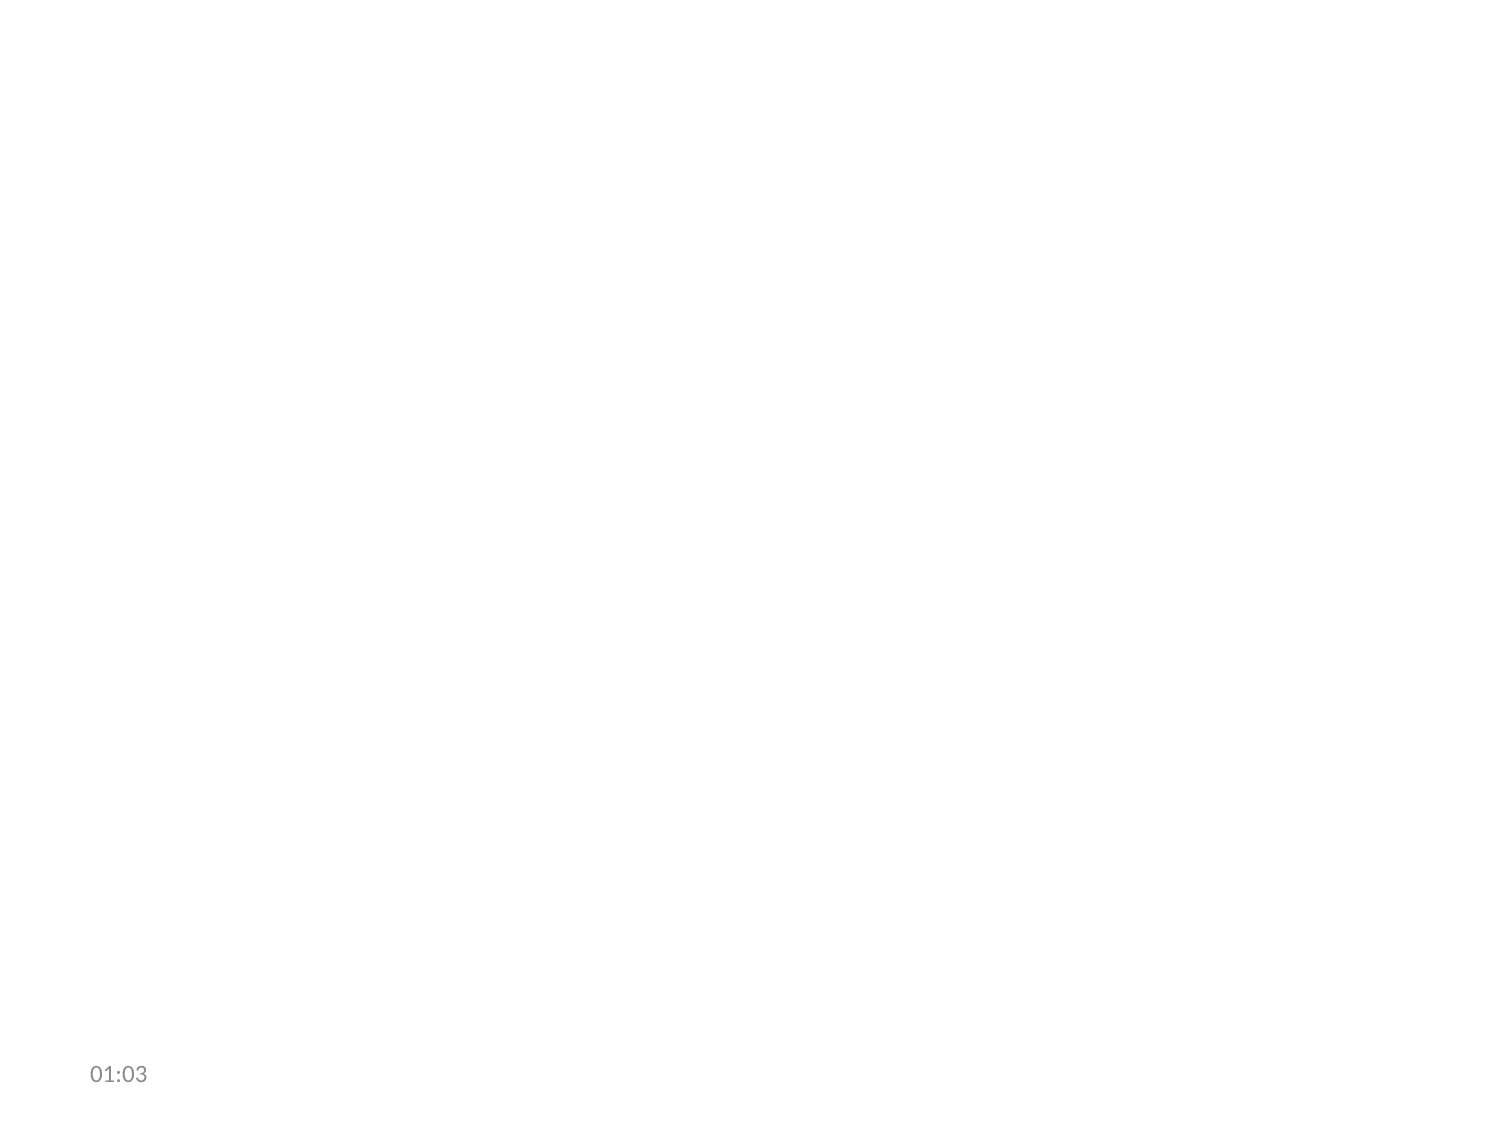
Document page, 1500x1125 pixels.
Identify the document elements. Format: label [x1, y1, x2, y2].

slide_number [75, 1042, 425, 1103]
